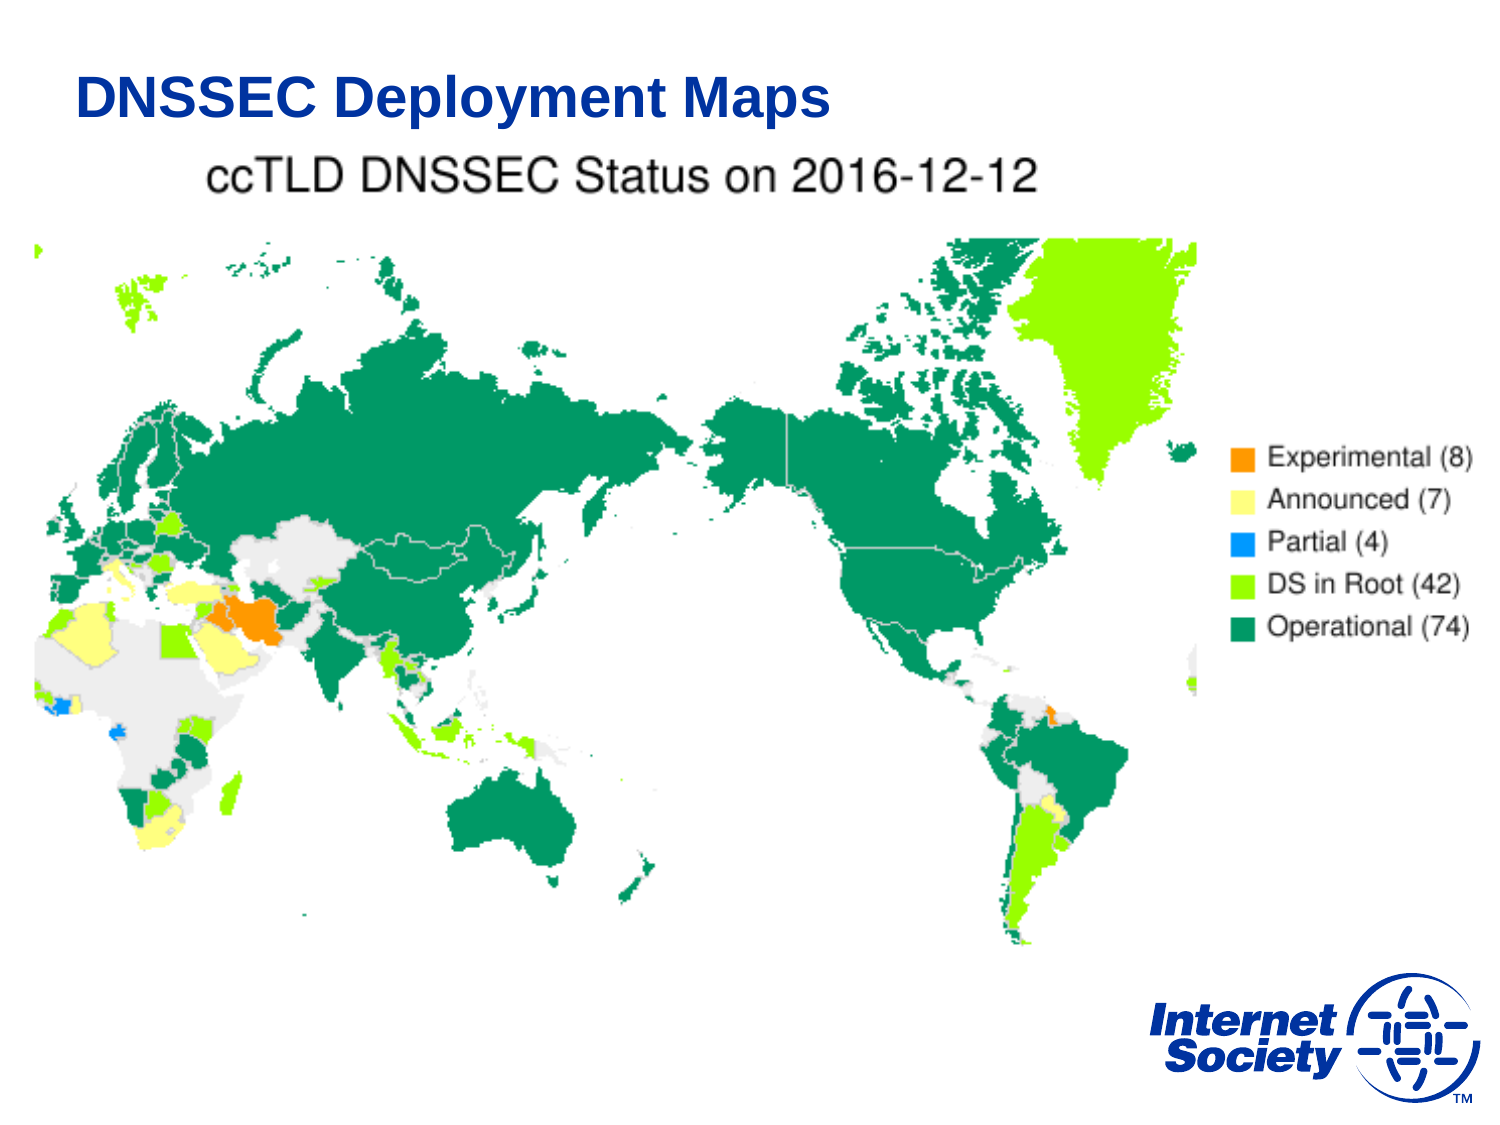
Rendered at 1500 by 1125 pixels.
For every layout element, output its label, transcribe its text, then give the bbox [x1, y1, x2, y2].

picture [25, 146, 1475, 973]
title DNSSEC Deployment Maps [37, 36, 1463, 146]
